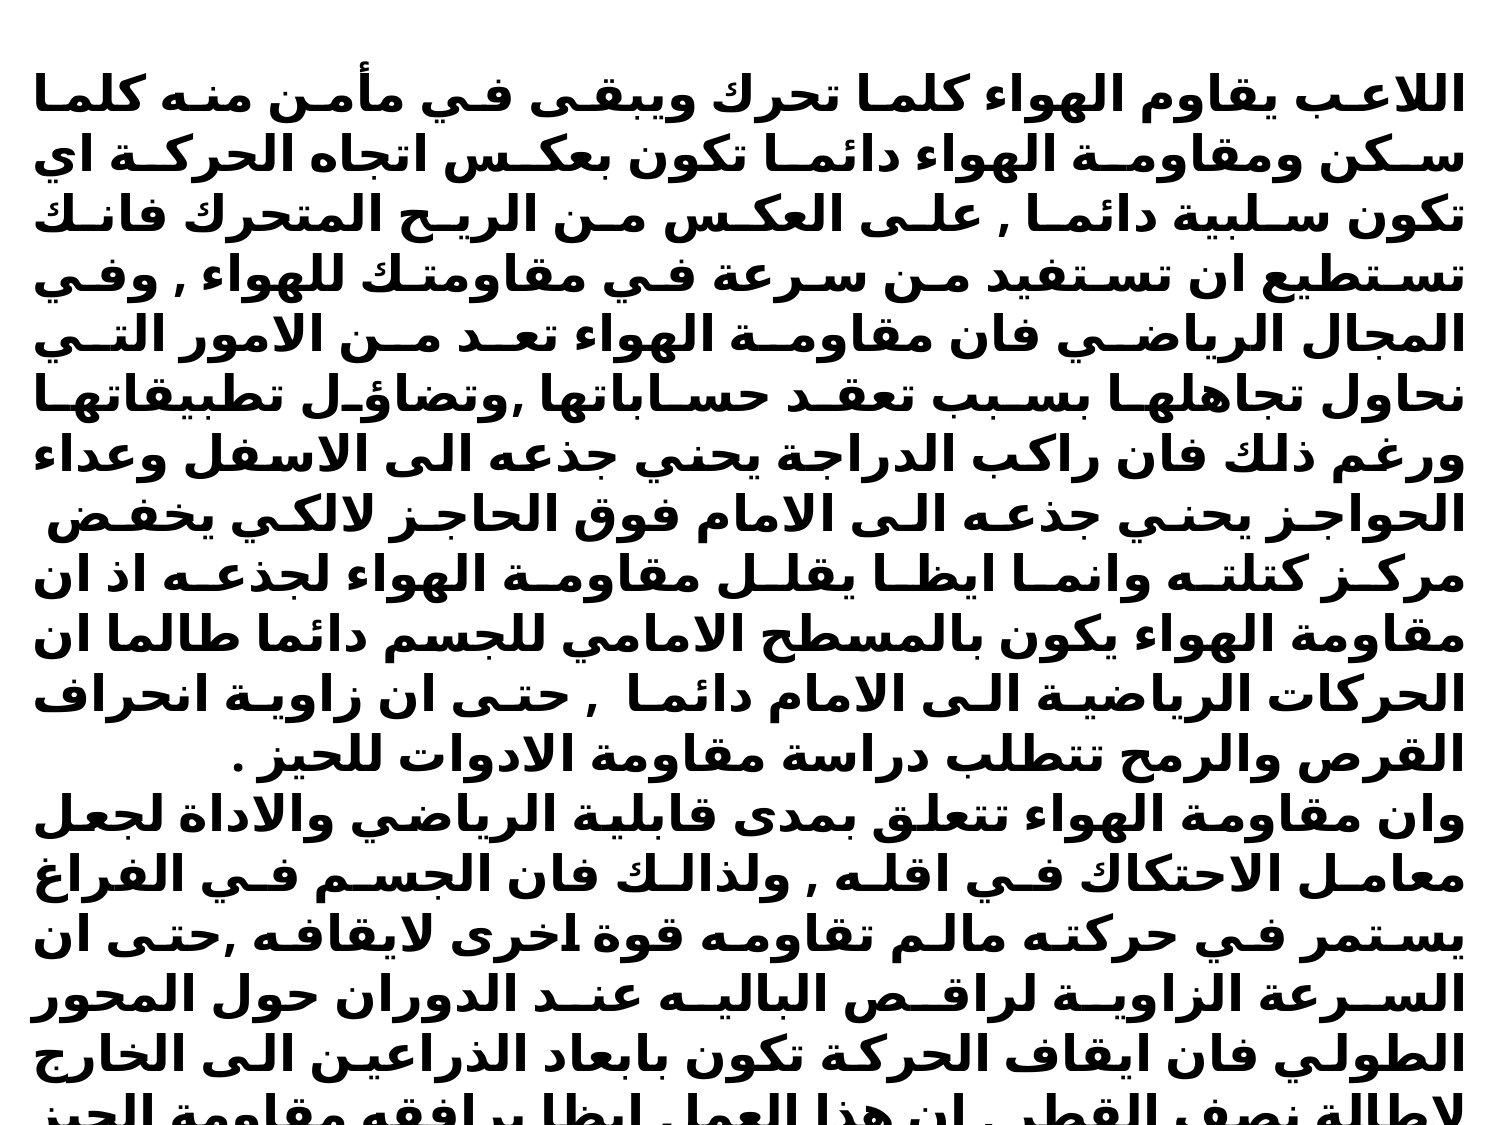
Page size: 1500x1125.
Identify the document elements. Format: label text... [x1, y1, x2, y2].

text_box اللاعب يقاوم الهواء كلما تحرك ويبقى في مأمن منه كلما سكن ومقاومة الهواء دائما تكون بعكس اتجاه الحركة اي تكون سلبية دائما , على العكس من الريح المتحرك فانك تستطيع ان تستفيد من سرعة في مقاومتك للهواء , وفي المجال الرياضي فان مقاومة الهواء تعد من الامور التي نحاول تجاهلها بسبب تعقد حساباتها ,وتضاؤل تطبيقاتها ورغم ذلك فان راكب الدراجة يحني جذعه الى الاسفل وعداء الحواجز يحني جذعه الى الامام فوق الحاجز لالكي يخفض مركز كتلته وانما ايظا يقلل مقاومة الهواء لجذعه اذ ان مقاومة الهواء يكون بالمسطح الامامي للجسم دائما طالما ان الحركات الرياضية الى الامام دائما , حتى ان زاوية انحراف القرص والرمح تتطلب دراسة مقاومة الادوات للحيز . وان مقاومة الهواء تتعلق بمدى قابلية الرياضي والاداة لجعل معامل الاحتكاك في اقله , ولذالك فان الجسم في الفراغ يستمر في حركته مالم تقاومه قوة اخرى لايقافه ,حتى ان السرعة الزاوية لراقص الباليه عند الدوران حول المحور الطولي فان ايقاف الحركة تكون بابعاد الذراعين الى الخارج لاطالة نصف القطر , ان هذا العمل ايظا يرافقه مقاومة الحيز بالاجزاء الجديد اي تعرض مسطح اكبر الى مقاومة الحيز , ان سرعة اريح تعمل ايجابيا اوسلبيا في المناطق الاربعة في عدو 400 متر حرة ففي المنطقة الاولى والتي عبارة عن منحني بنصف القطر (35متر ) فان القوة الطاردة تعمل في ابعاد العداء عن مجاله ( مساره ) وبذالك فان سرعة الريح تعمل مع القوة الطاردة , وفقا لنظام المتجهات , ويكون تاثير العوامل بمقادير مختلفة في المسطحين الامامي والجانبي للجسم , ويتضح تاثير [17, 54, 1483, 1125]
